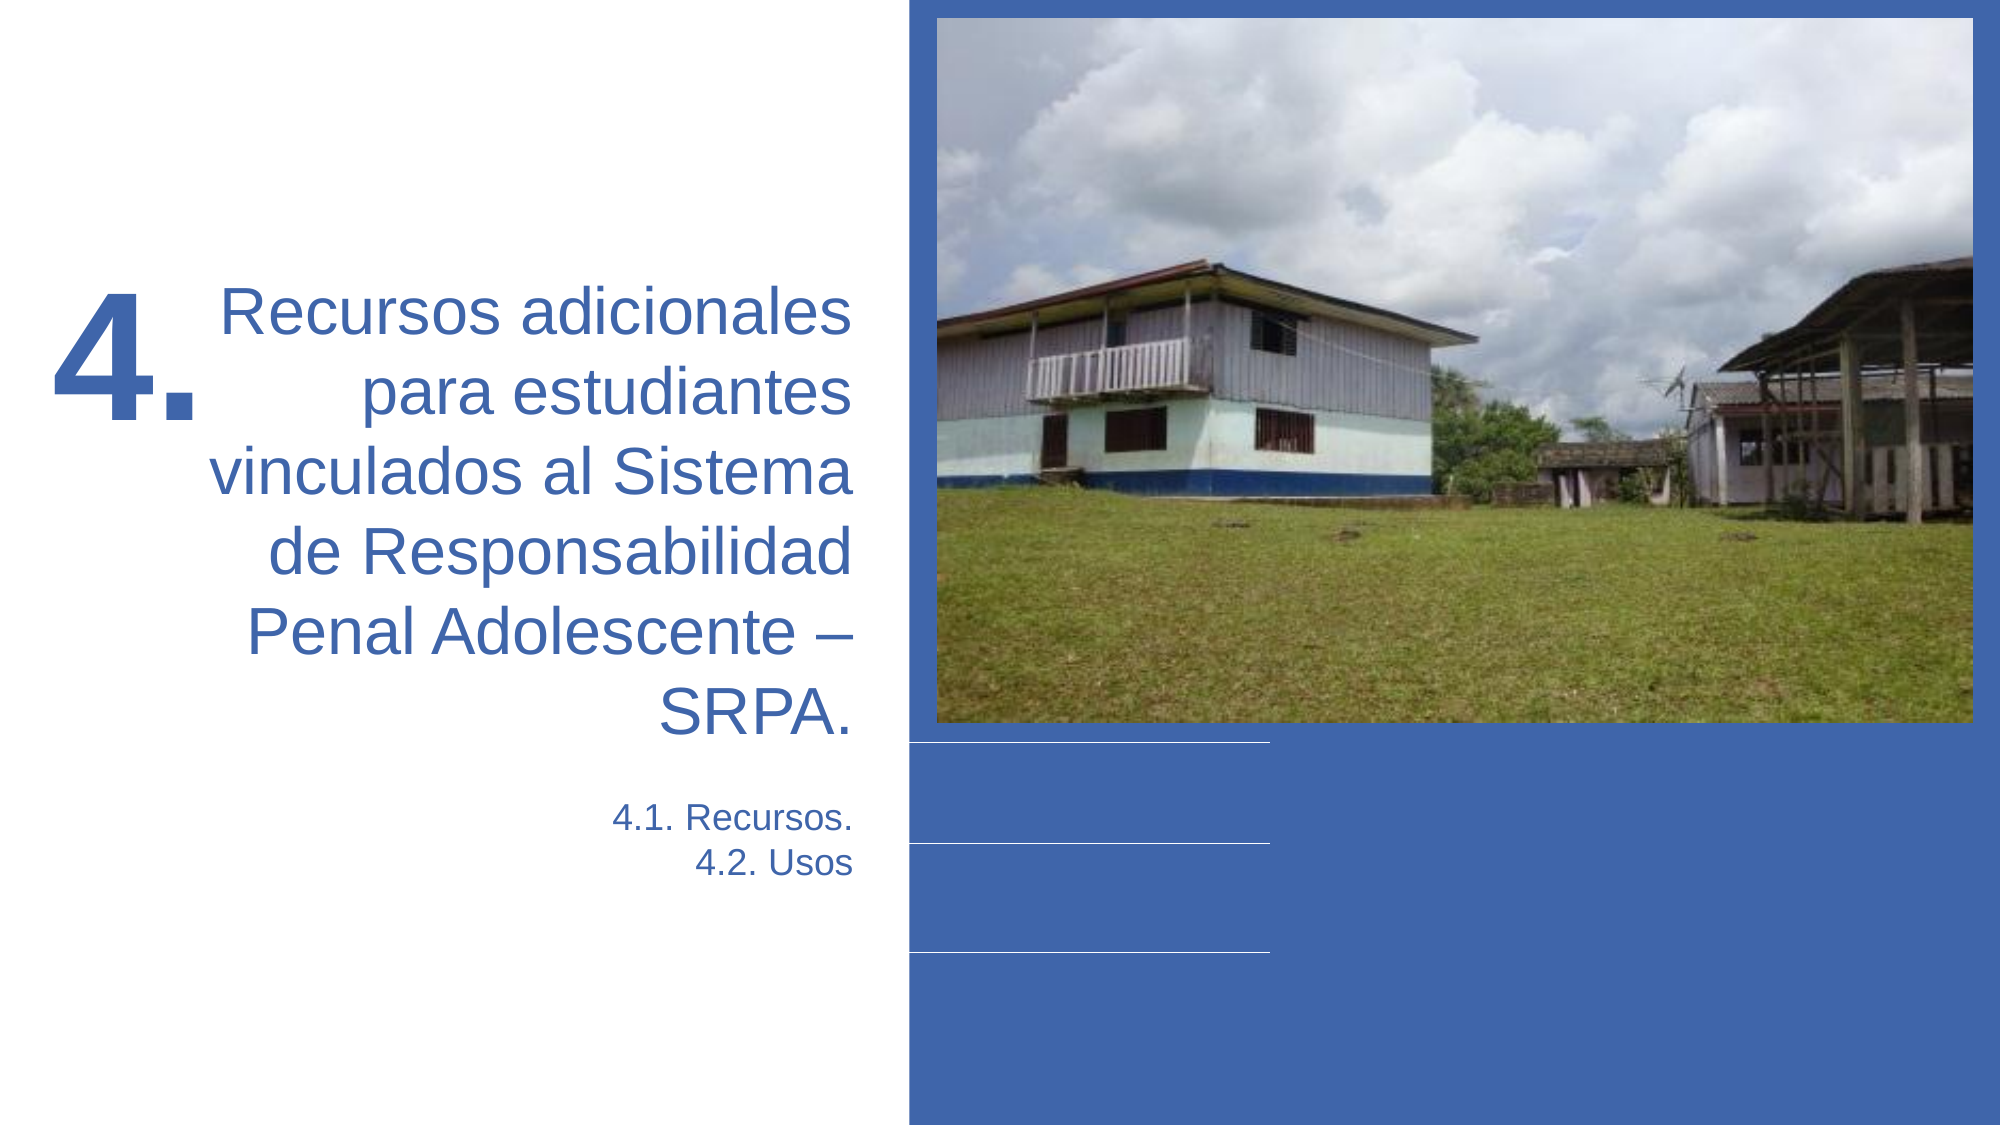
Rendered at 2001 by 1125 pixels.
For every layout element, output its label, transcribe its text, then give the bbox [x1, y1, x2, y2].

text_box 4. [38, 229, 310, 465]
text_box [908, 0, 2000, 1125]
picture [937, 18, 1973, 723]
text_box Recursos adicionales para estudiantes vinculados al Sistema de Responsabilidad Penal Adolescente – SRPA. 4.1. Recursos. 4.2. Usos [156, 260, 869, 891]
